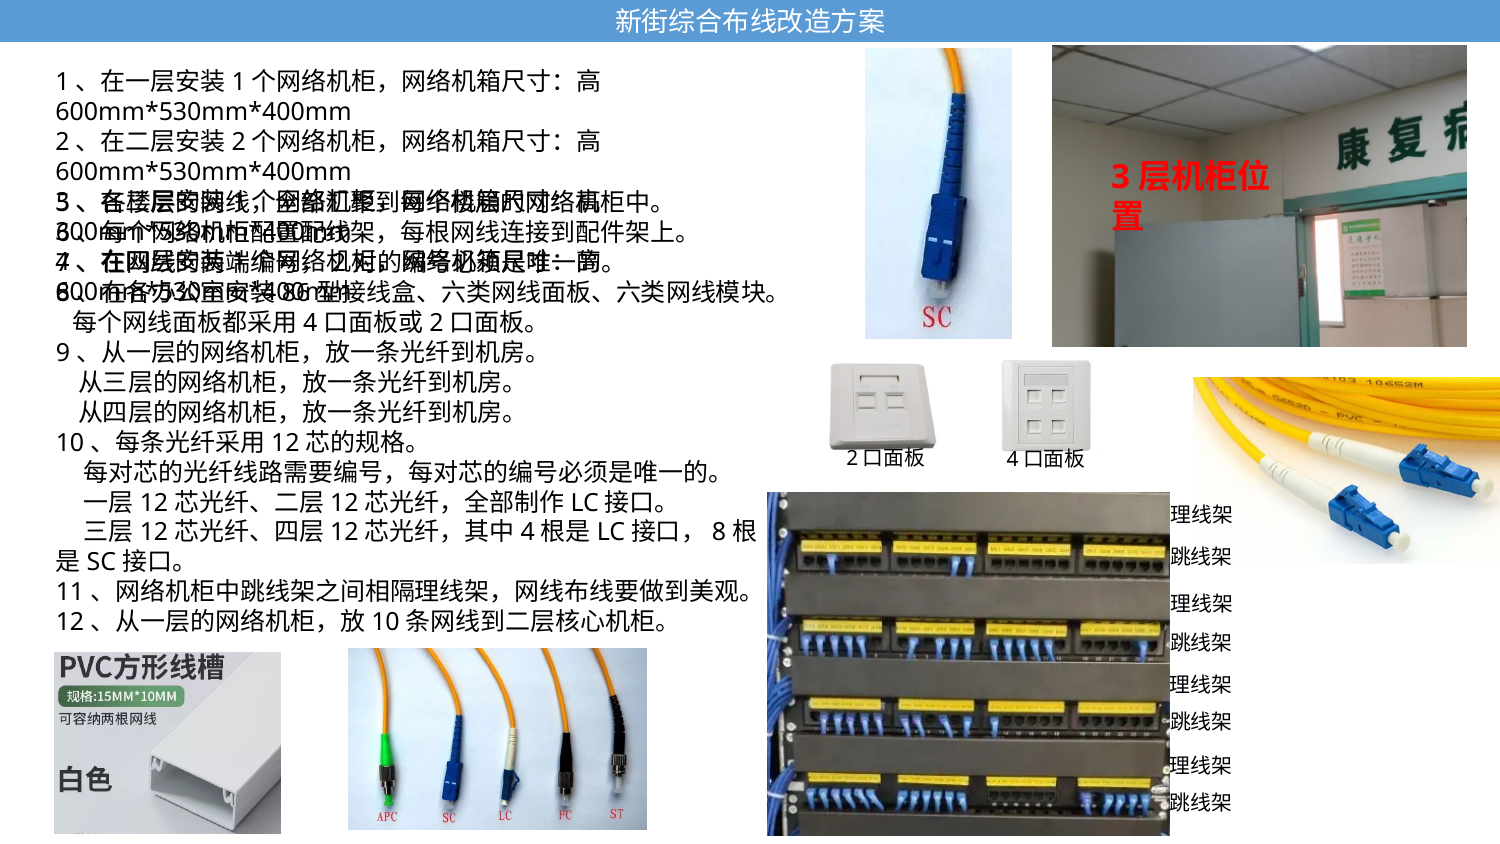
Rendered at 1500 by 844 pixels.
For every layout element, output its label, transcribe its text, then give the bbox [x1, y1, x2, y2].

text_box 理线架 [1171, 744, 1248, 781]
picture [347, 648, 647, 830]
text_box 跳线架 [1171, 781, 1248, 822]
picture [767, 492, 1171, 836]
text_box 4口面板 [991, 438, 1101, 479]
text_box 新街综合布线改造方案 [0, 0, 1500, 43]
text_box 跳线架 [1171, 705, 1248, 741]
picture [817, 358, 945, 455]
picture [1052, 45, 1467, 347]
text_box 跳线架 [1171, 536, 1248, 577]
picture [1193, 377, 1500, 564]
picture [54, 652, 281, 834]
text_box 理线架 [1171, 664, 1248, 705]
text_box 1、在一层安装1个网络机柜，网络机箱尺寸：高600mm*530mm*400mm 2、在二层安装2个网络机柜，网络机箱尺寸：高600mm*530mm*400mm 3、在三层安装1个网络机柜，网络机箱尺寸：高300mm*530mm*400mm 4、在四层安装1个网络机柜，网络机箱尺寸：高600mm*530mm*400mm [40, 58, 865, 313]
picture [994, 355, 1097, 455]
picture [865, 48, 1012, 340]
text_box 理线架 [1171, 583, 1249, 623]
text_box 跳线架 [1171, 623, 1248, 662]
text_box 理线架 [1171, 493, 1193, 534]
text_box 2口面板 [831, 455, 940, 478]
text_box 5、各楼层的网线，全部汇聚到每个楼层的网络机柜中。 6、每个网络机柜配置配线架，每根网线连接到配件架上。 7、在网线的两端编号，2对的编号必须是唯一的。 8、在各办公室安装86型接线盒、六类网线面板、六类网线模块。 每个网线面板都采用4口面板或2口面板。 9、从一层的网络机柜，放一条光纤到机房。 从三层的网络机柜，放一条光纤到机房。 从四层的网络机柜，放一条光纤到机房。 10、每条光纤采用12芯的规格。 每对芯的光纤线路需要编号，每对芯的编号必须是唯一的。 一层12芯光纤、二层12芯光纤，全部制作LC接口。 三层12芯光纤、四层12芯光纤，其中4根是LC接口，8根是SC接口。 11、网络机柜中跳线架之间相隔理线架，网线布线要做到美观。 12、从一层的网络机柜，放10条网线到二层核心机柜。 [40, 179, 792, 643]
